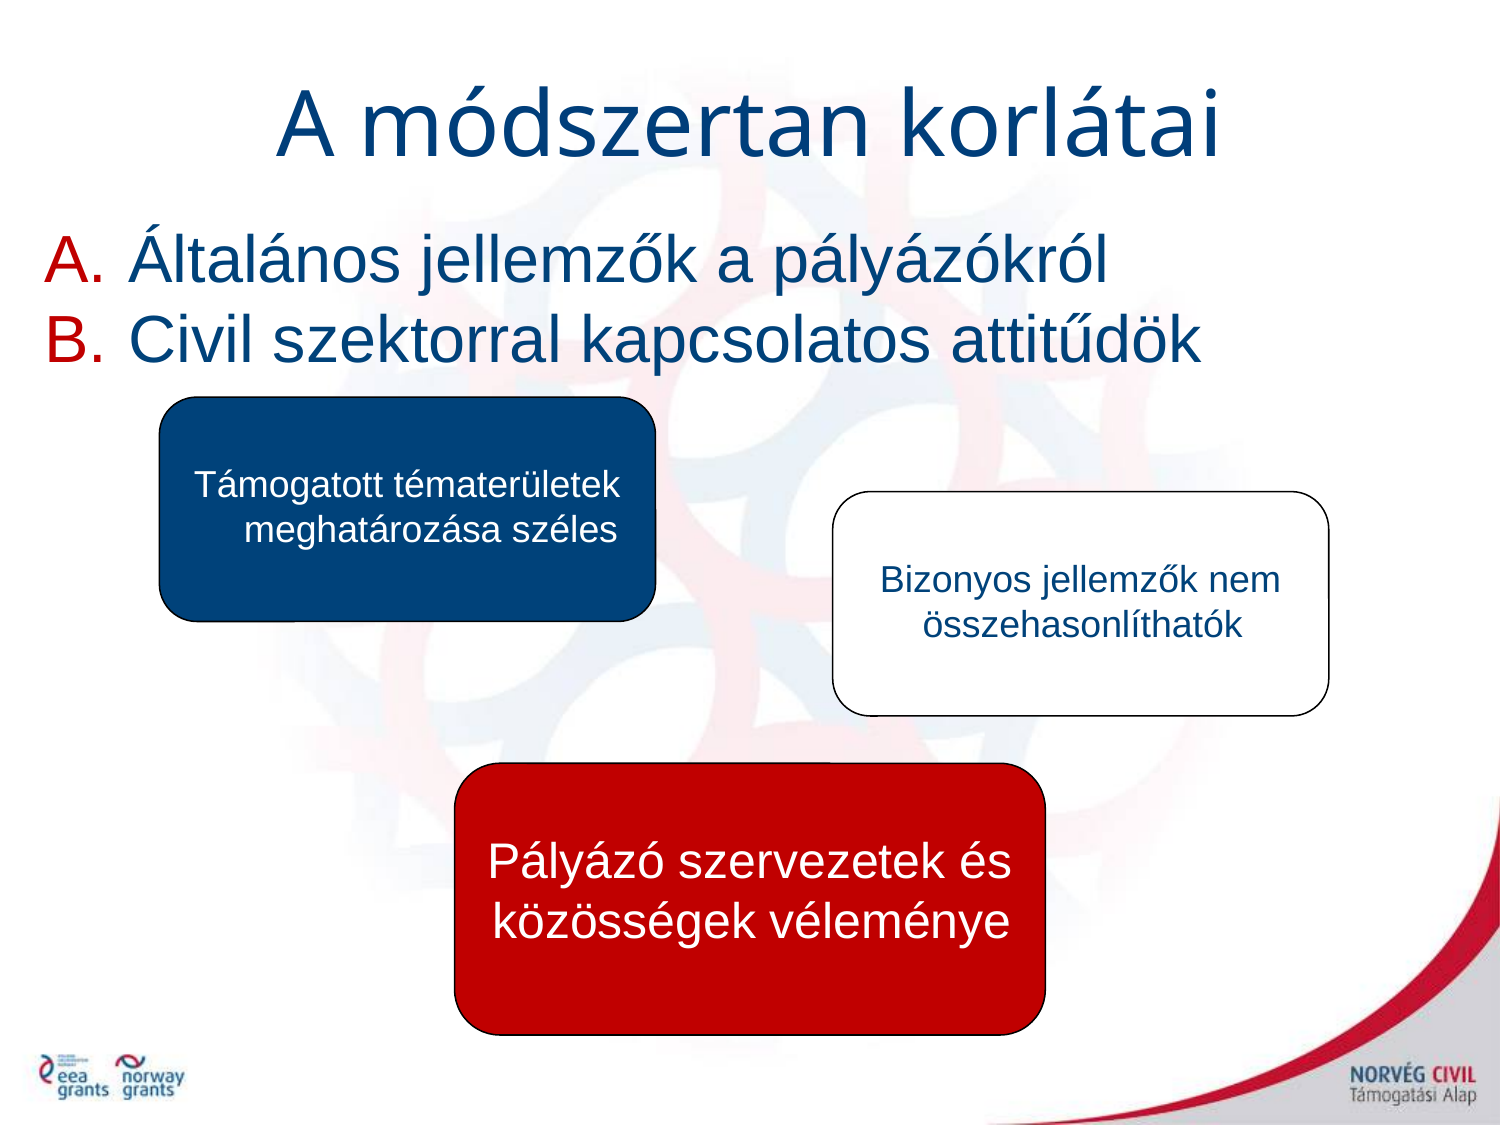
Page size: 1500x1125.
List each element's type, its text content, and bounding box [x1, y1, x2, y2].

text_box Bizonyos jellemzők nem összehasonlíthatók [832, 491, 1329, 716]
text_box Általános jellemzők a pályázókról Civil szektorral kapcsolatos attitűdök [29, 207, 1471, 383]
text_box Támogatott tématerületek meghatározása széles [159, 397, 656, 622]
text_box A módszertan korlátai [41, 31, 1459, 209]
picture [0, 0, 1500, 1125]
text_box Pályázó szervezetek és közösségek véleménye [454, 763, 1046, 1036]
